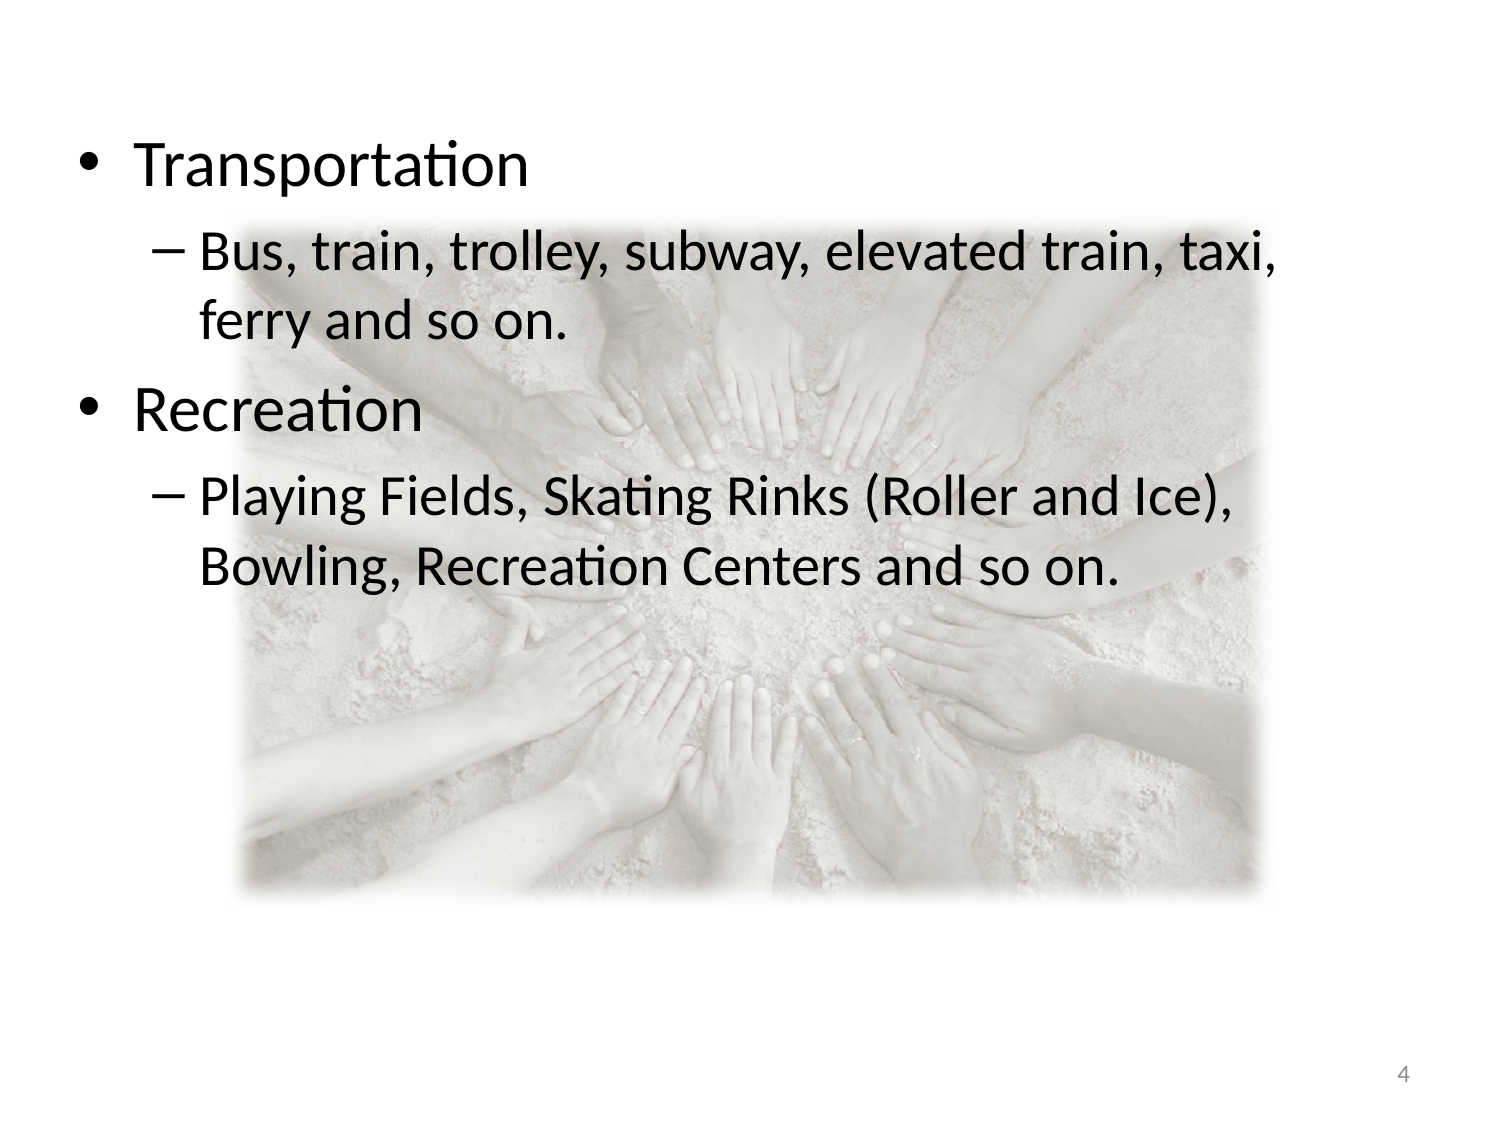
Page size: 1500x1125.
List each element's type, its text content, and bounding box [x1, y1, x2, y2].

slide_number 4 [1074, 1042, 1425, 1103]
list Transportation Bus, train, trolley, subway, elevated train, taxi, ferry and so on. Recreation Playing Fields, Skating Rinks (Roller and Ice), Bowling, Recreation Centers and so on. [62, 112, 1413, 855]
